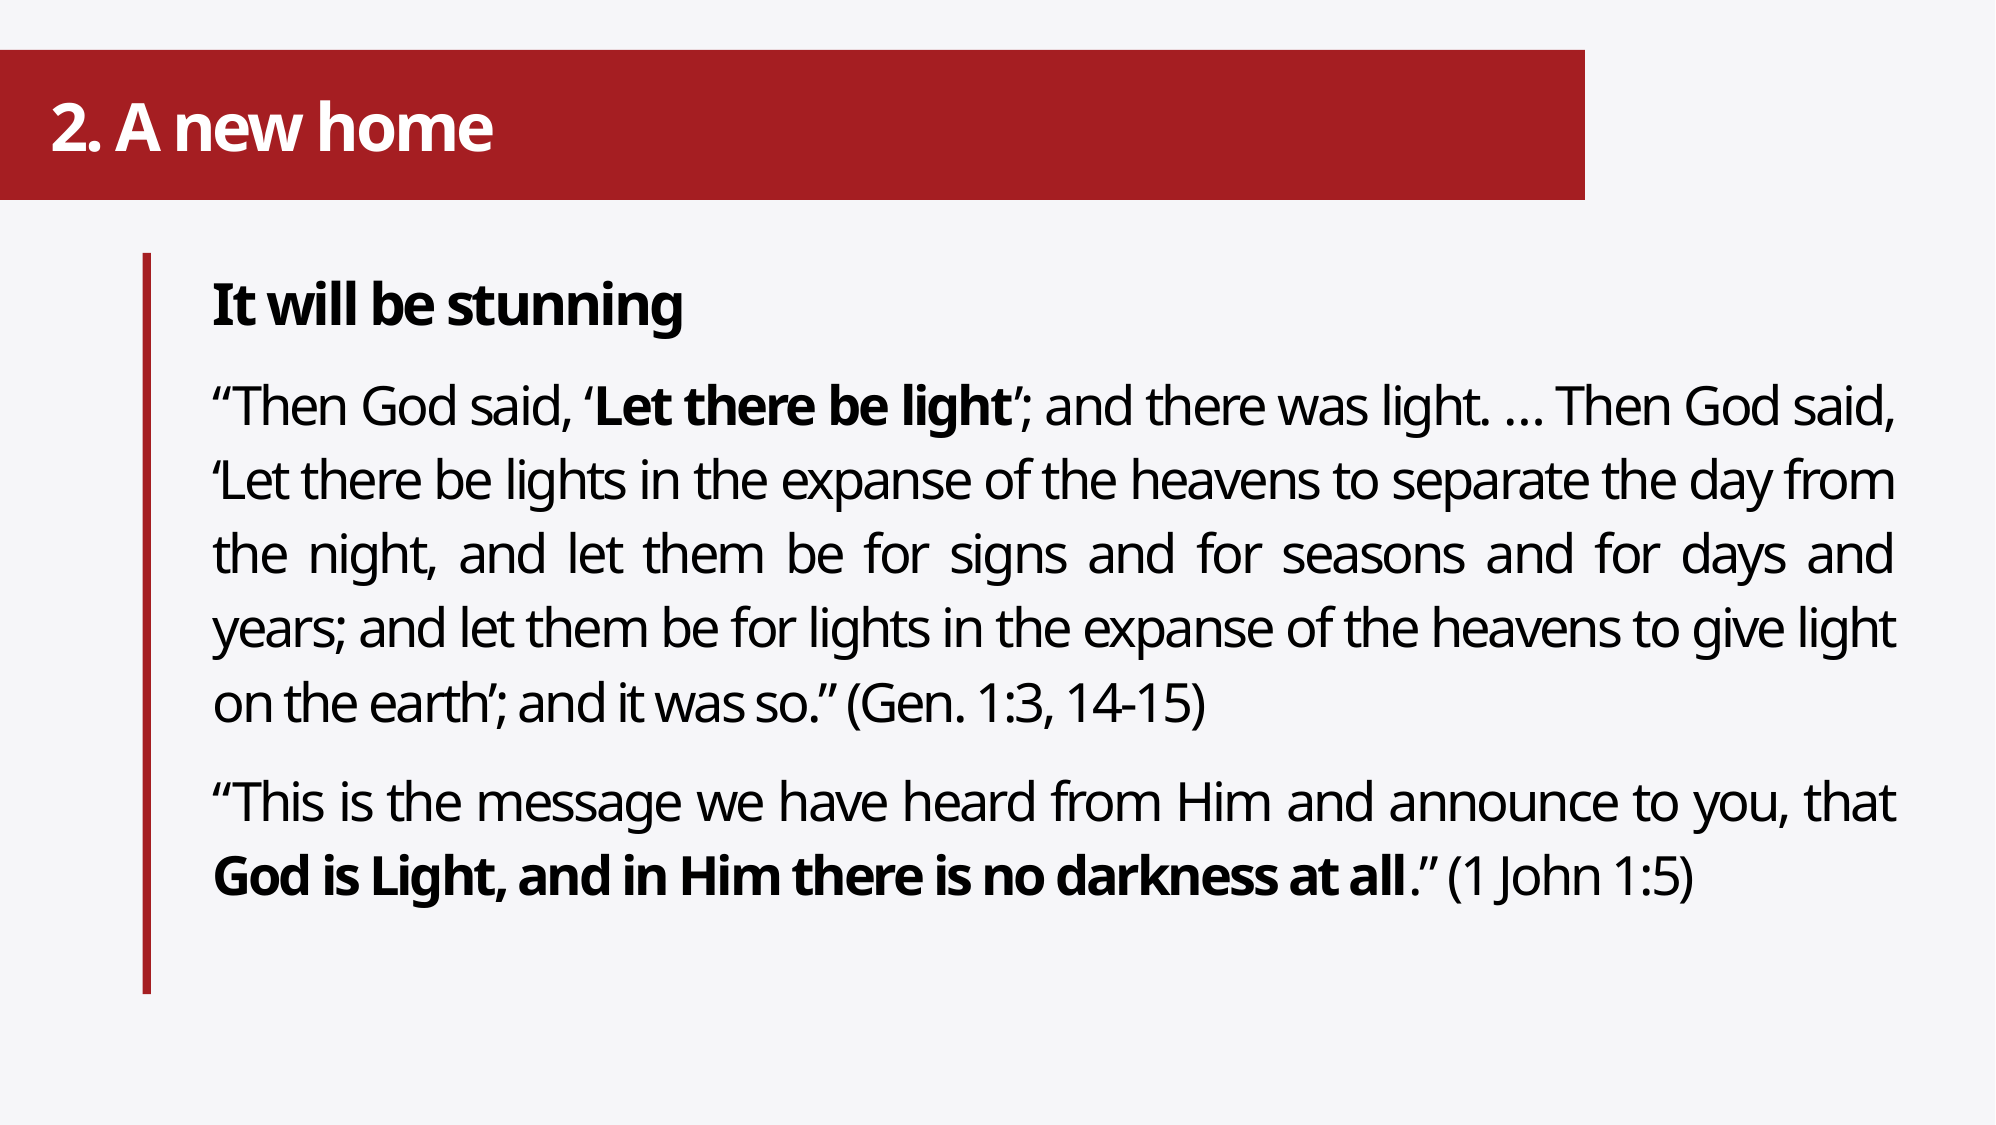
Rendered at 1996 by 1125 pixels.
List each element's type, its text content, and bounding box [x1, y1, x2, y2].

title 2. A new home [35, 62, 1831, 188]
subtitle It will be stunning “Then God said, ‘Let there be light’; and there was light. … Then God said, ‘Let there be lights in the expanse of the heavens to separate the day from the night, and let them be for signs and for seasons and for days and years; and let them be for lights in the expanse of the heavens to give light on the earth’; and it was so.” (Gen. 1:3, 14-15) “This is the message we have heard from Him and announce to you, that God is Light, and in Him there is no darkness at all.” (1 John 1:5) [197, 249, 1910, 1000]
